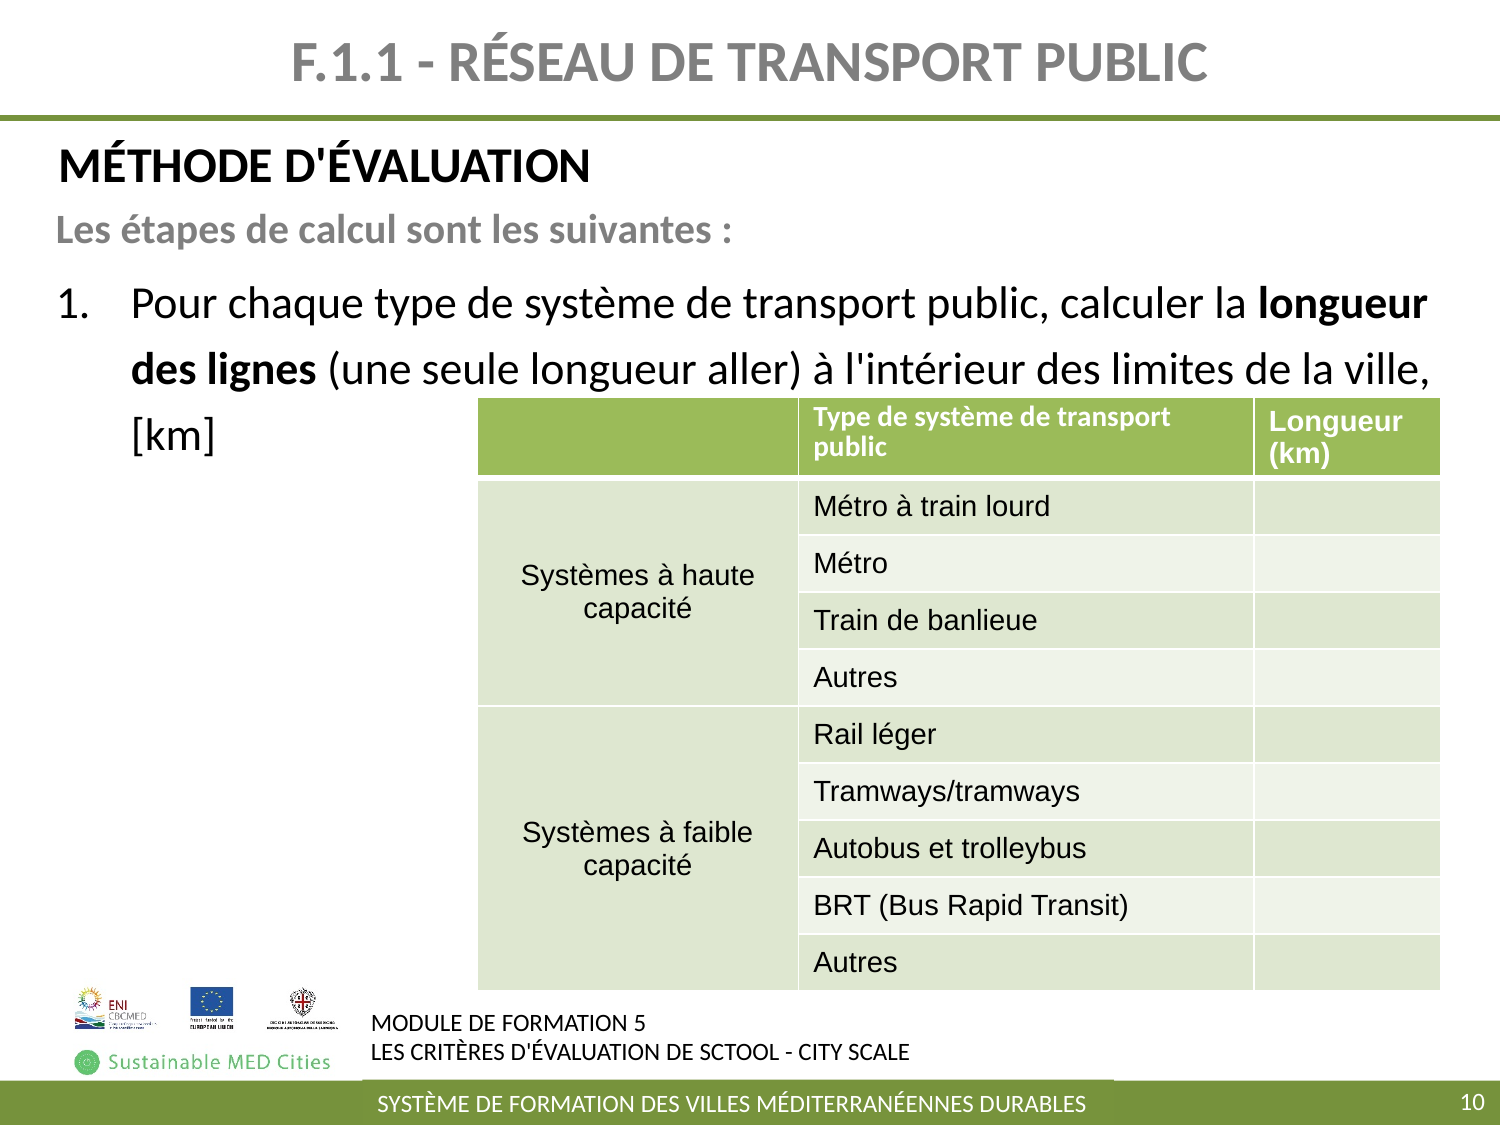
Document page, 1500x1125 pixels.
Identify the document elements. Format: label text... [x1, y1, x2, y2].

table_cell [1255, 536, 1440, 591]
picture [62, 978, 356, 1080]
table_cell [1255, 481, 1440, 534]
table_cell Métro à train lourd [799, 481, 1253, 534]
table_cell Systèmes à faible capacité [478, 707, 798, 990]
table_cell [1255, 764, 1440, 819]
slide_number ‹#› [1149, 1078, 1500, 1123]
table_cell [1255, 707, 1440, 762]
text_box MÉTHODE D'ÉVALUATION [43, 125, 1331, 212]
table_cell [1255, 878, 1440, 933]
title F.1.1 - RÉSEAU DE TRANSPORT PUBLIC [0, 0, 1500, 117]
text_box SYSTÈME DE FORMATION DES VILLES MÉDITERRANÉENNES DURABLES [362, 1079, 1114, 1125]
table_cell [1255, 821, 1440, 876]
table_cell Autres [799, 650, 1253, 705]
table_cell Tramways/tramways [799, 764, 1253, 819]
table_cell Systèmes à haute capacité [478, 481, 798, 705]
table_header Type de système de transport public [799, 398, 1253, 475]
text_box Les étapes de calcul sont les suivantes : Pour chaque type de système de transport public, calculer la longueur des lignes (une seule longueur aller) à l'intérieur des limites de la ville, [km] [40, 184, 1481, 709]
table_cell Autobus et trolleybus [799, 821, 1253, 876]
table_cell Autres [799, 935, 1253, 990]
table_cell [1255, 935, 1440, 990]
table_cell [1255, 650, 1440, 705]
table_header Longueur (km) [1255, 398, 1440, 475]
table_cell Rail léger [799, 707, 1253, 762]
table_header [478, 398, 798, 475]
table_cell BRT (Bus Rapid Transit) [799, 878, 1253, 933]
table_cell Train de banlieue [799, 593, 1253, 648]
table_cell [1255, 593, 1440, 648]
table_cell Métro [799, 536, 1253, 591]
